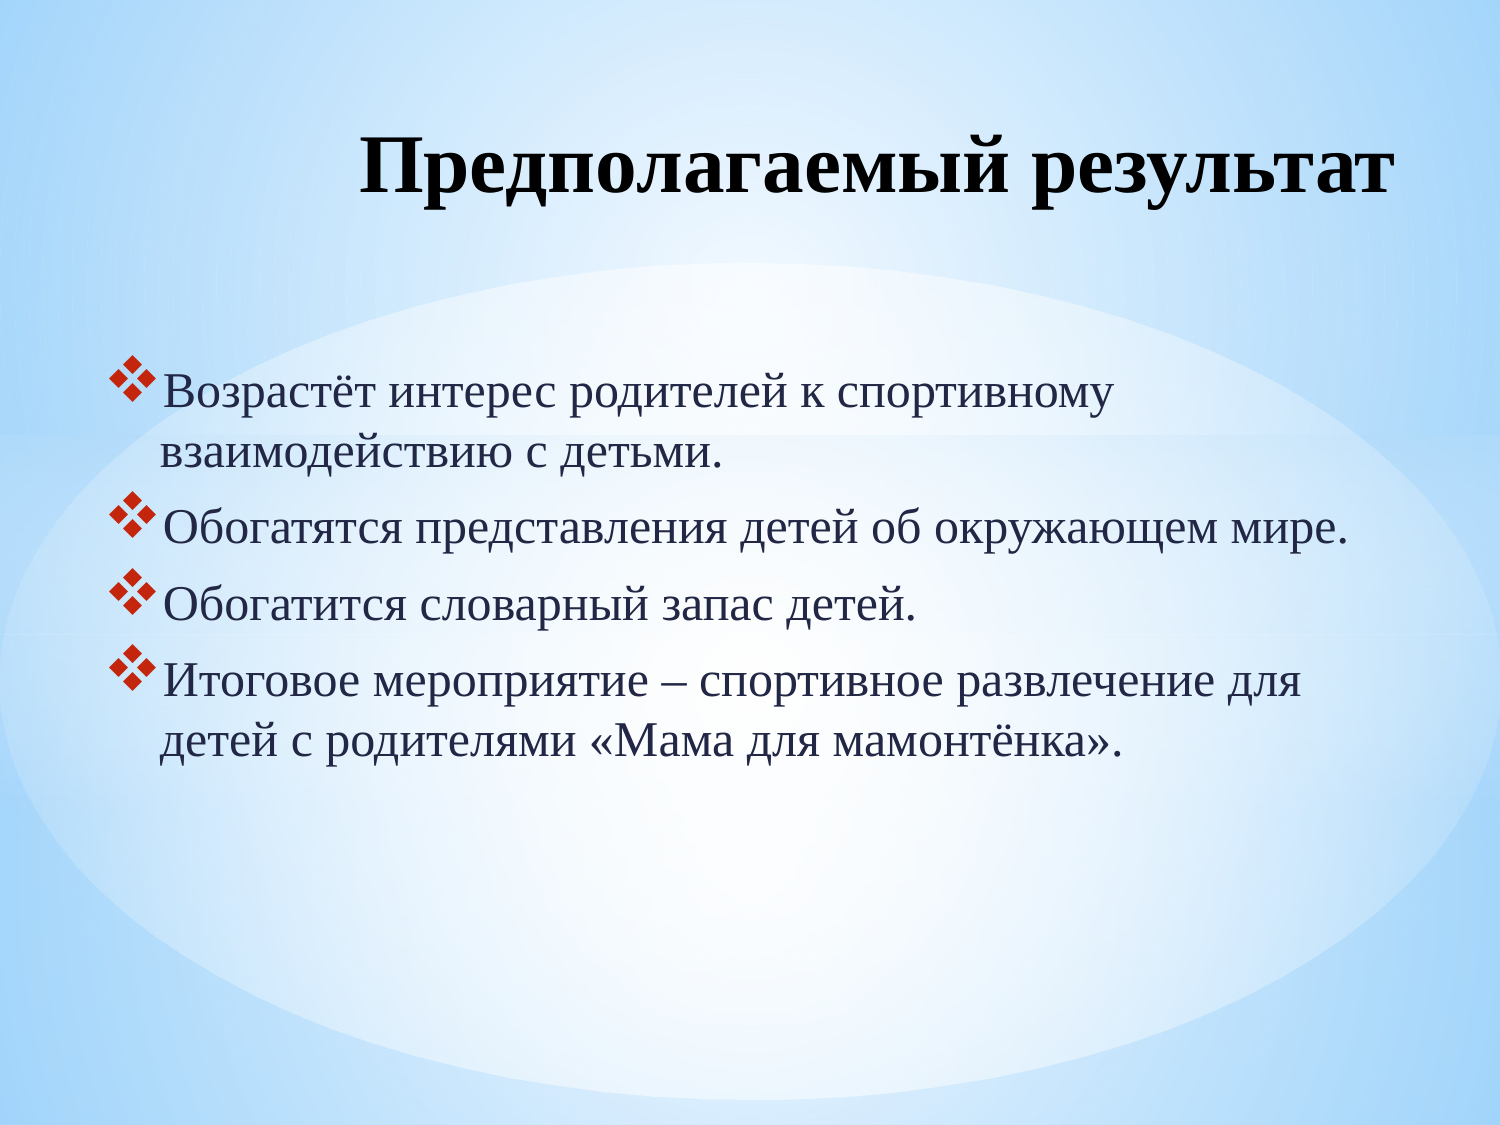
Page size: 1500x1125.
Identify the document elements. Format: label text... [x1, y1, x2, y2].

subtitle Возрастёт интерес родителей к спортивному взаимодействию с детьми. Обогатятся представления детей об окружающем мире. Обогатится словарный запас детей. Итоговое мероприятие – спортивное развлечение для детей с родителями «Мама для мамонтёнка». [88, 349, 1436, 823]
title Предполагаемый результат [134, 101, 1412, 303]
